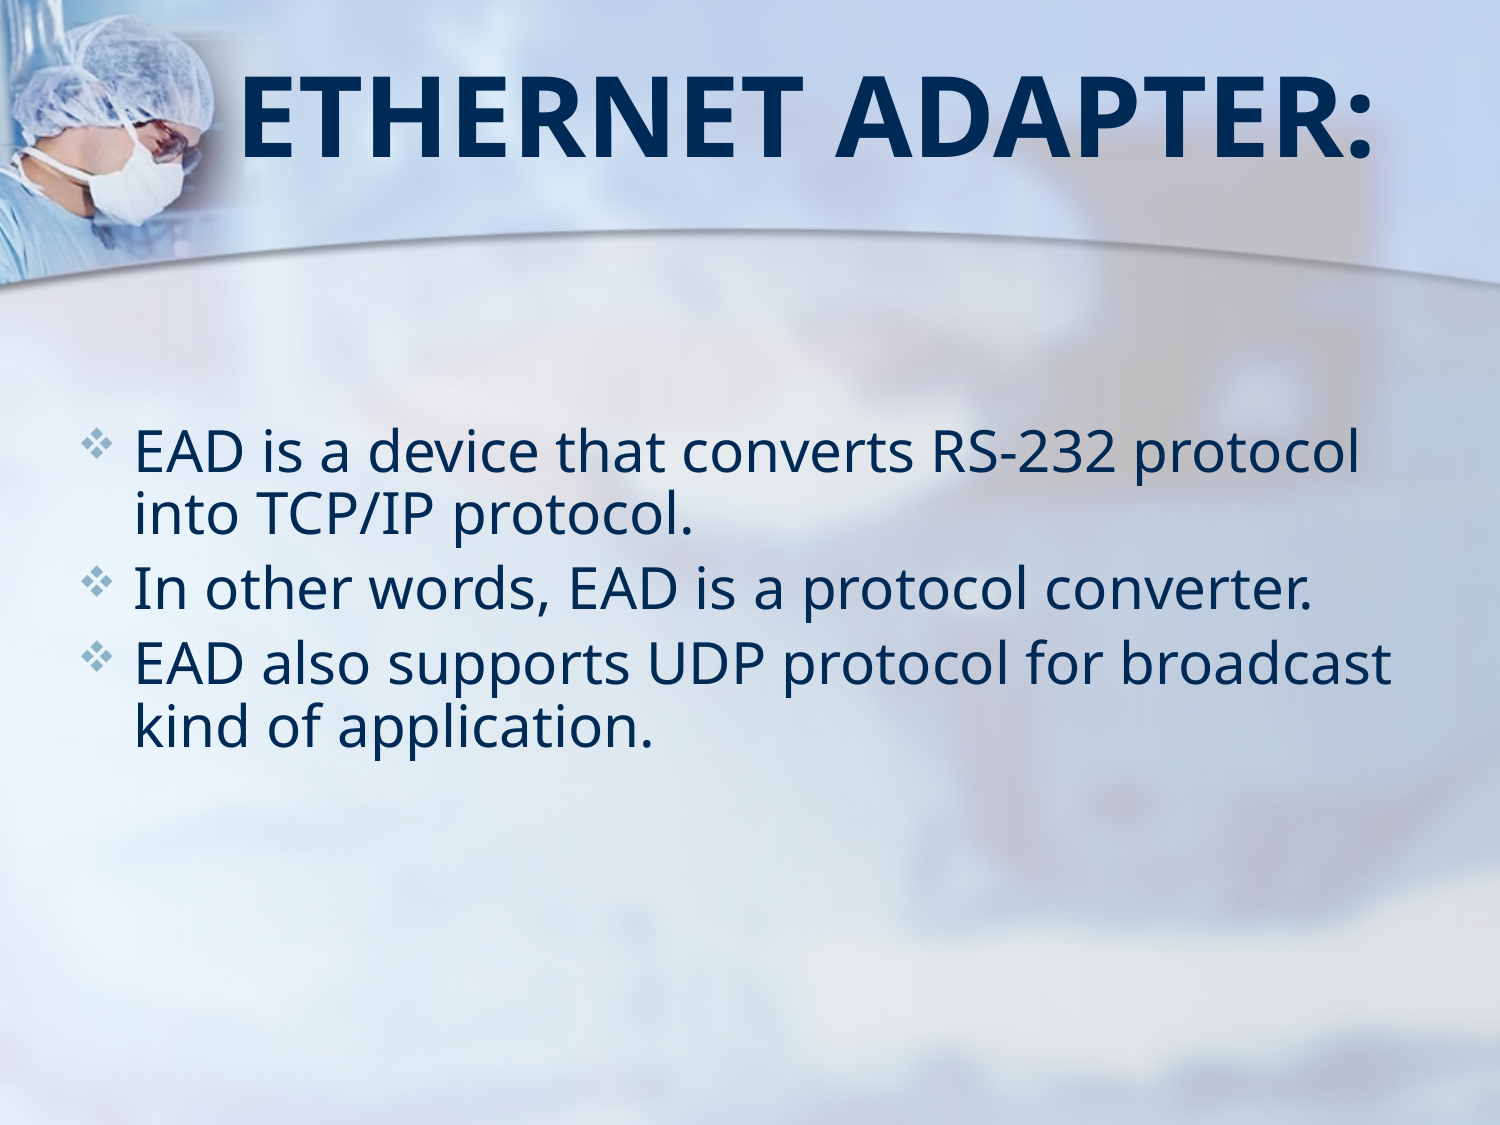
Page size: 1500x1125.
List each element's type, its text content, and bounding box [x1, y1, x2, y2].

picture [0, 0, 1500, 1125]
title ETHERNET ADAPTER: [199, 24, 1413, 201]
list EAD is a device that converts RS-232 protocol into TCP/IP protocol. In other words, EAD is a protocol converter. EAD also supports UDP protocol for broadcast kind of application. [62, 349, 1476, 851]
